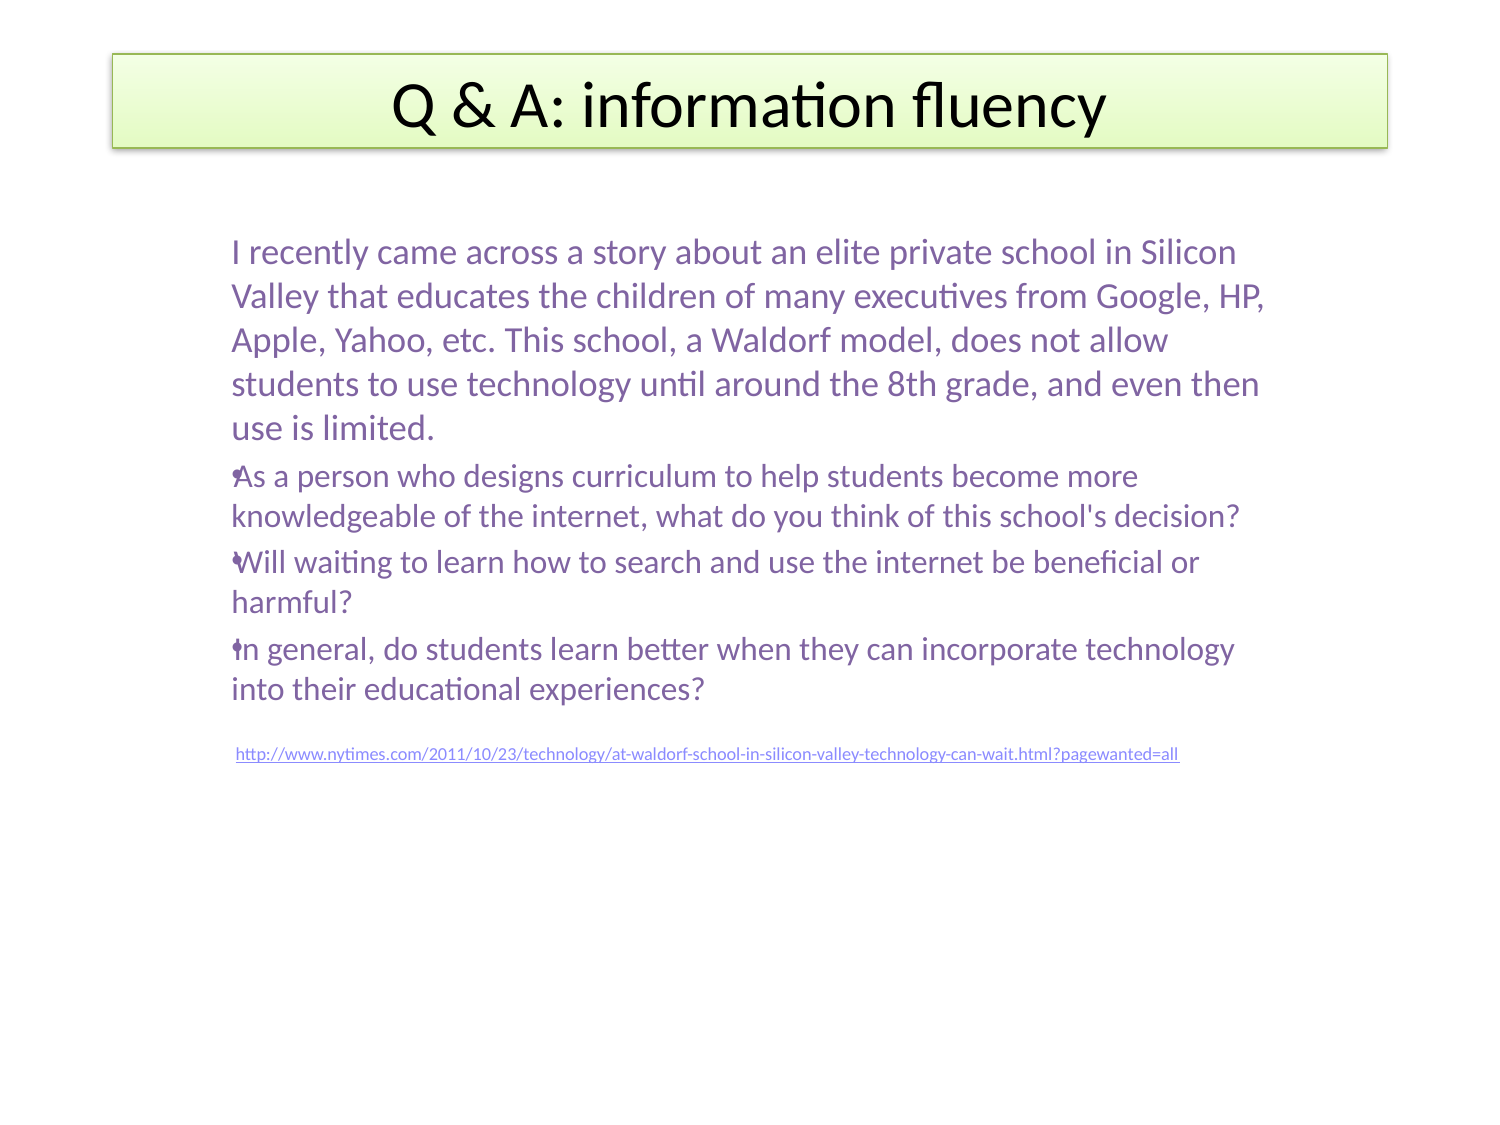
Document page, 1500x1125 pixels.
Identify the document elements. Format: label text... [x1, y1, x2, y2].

text_box Q & A: information fluency [112, 53, 1388, 149]
subtitle I recently came across a story about an elite private school in Silicon Valley that educates the children of many executives from Google, HP, Apple, Yahoo, etc. This school, a Waldorf model, does not allow students to use technology until around the 8th grade, and even then use is limited. As a person who designs curriculum to help students become more knowledgeable of the internet, what do you think of this school's decision? Will waiting to learn how to search and use the internet be beneficial or harmful? In general, do students learn better when they can incorporate technology into their educational experiences? http://www.nytimes.com/2011/10/23/technology/at-waldorf-school-in-silicon-valley-technology-can-wait.html?pagewanted=all [216, 220, 1299, 807]
